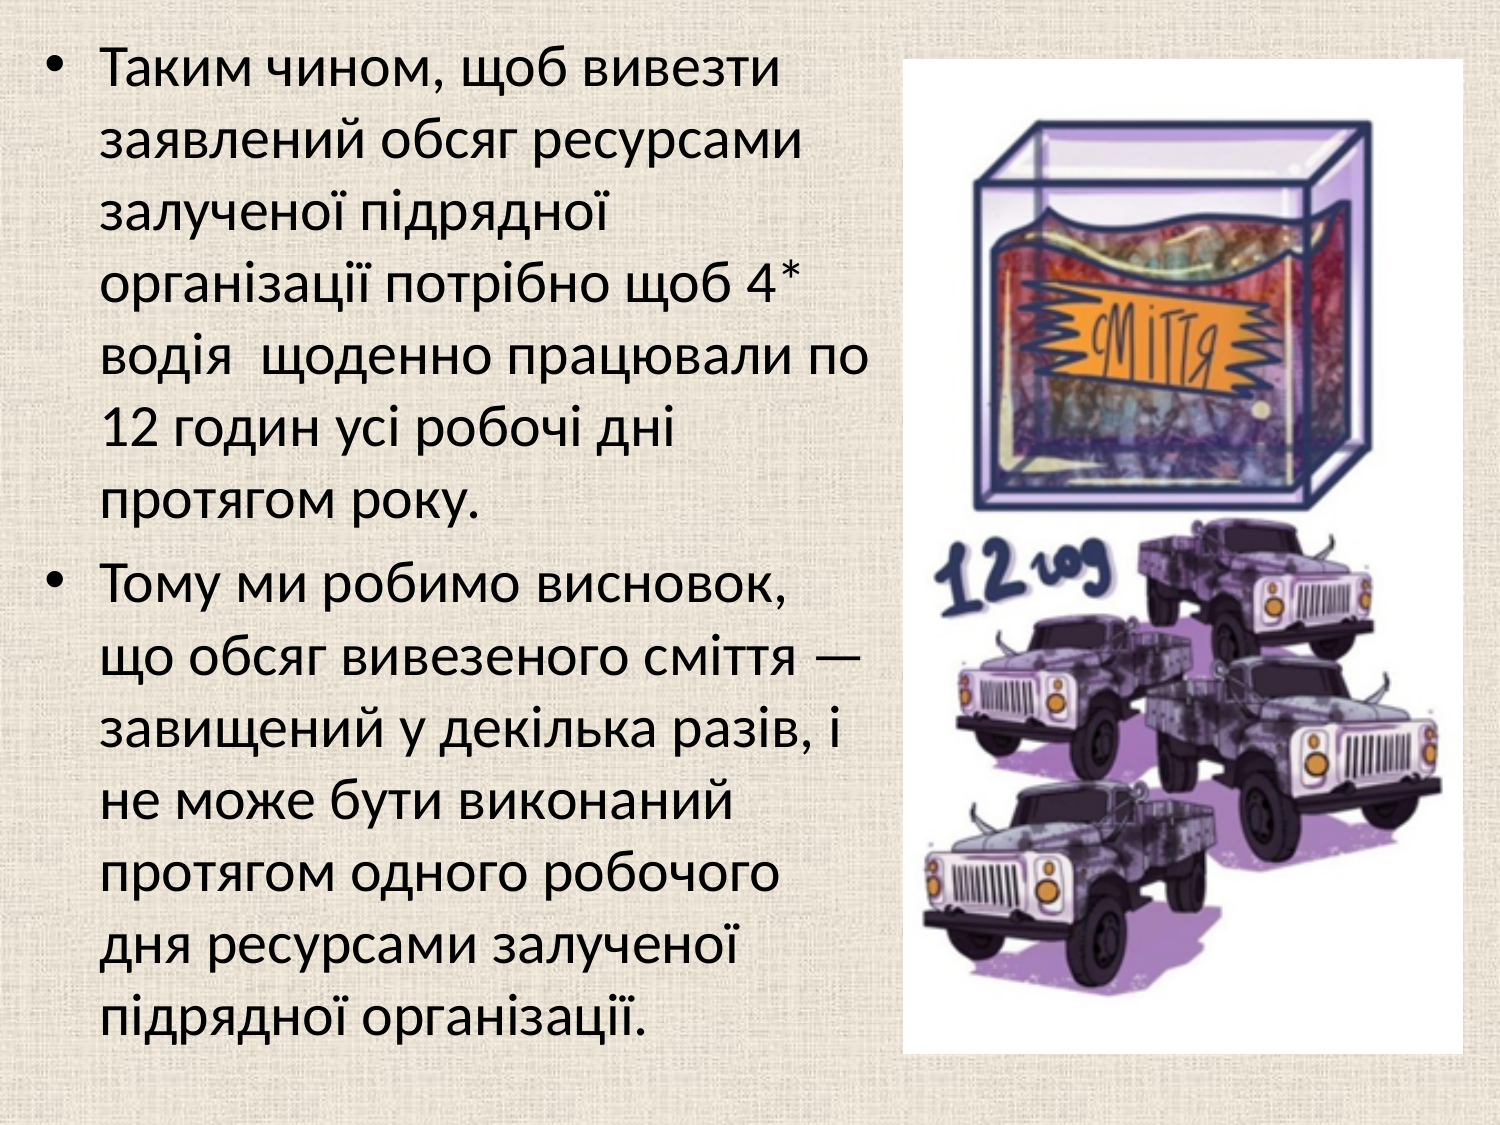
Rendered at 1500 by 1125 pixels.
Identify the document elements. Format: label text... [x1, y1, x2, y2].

list Таким чином, щоб вивезти заявлений обсяг ресурсами залученої підрядної організації потрібно щоб 4* водія щоденно працювали по 12 годин усі робочі дні протягом року. Тому ми робимо висновок, що обсяг вивезеного сміття — завищений у декілька разів, і не може бути виконаний протягом одного робочого дня ресурсами залученої підрядної організації. [29, 19, 892, 1125]
picture [903, 59, 1463, 1054]
